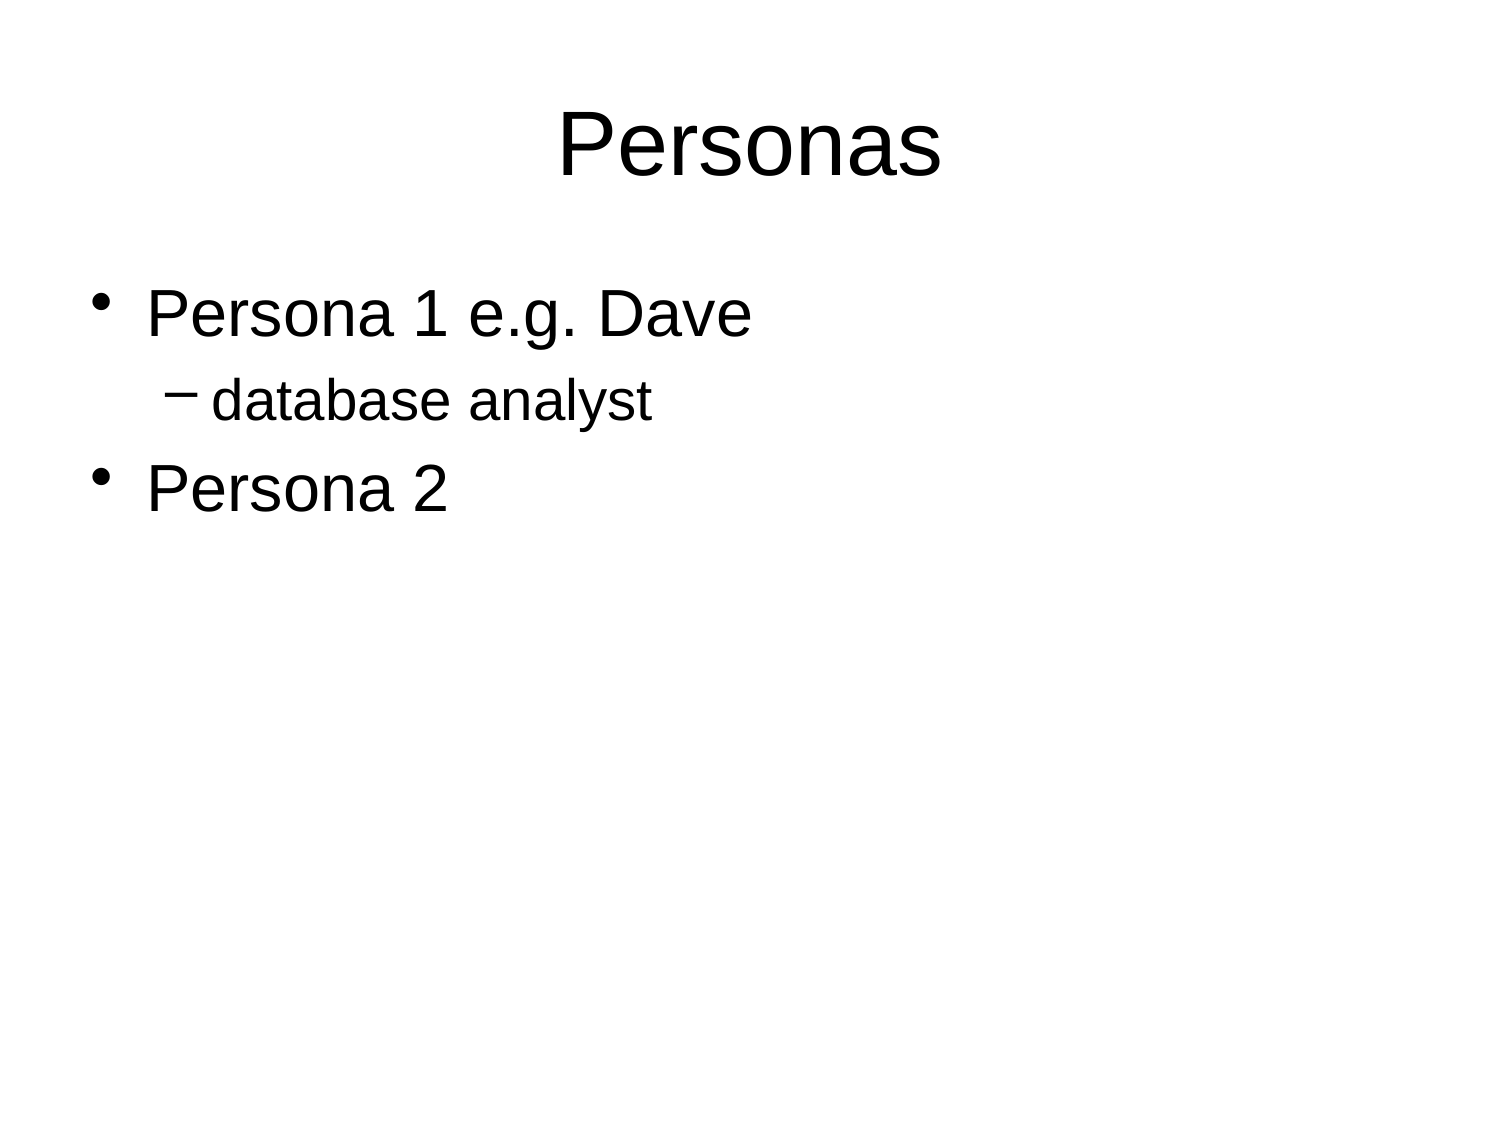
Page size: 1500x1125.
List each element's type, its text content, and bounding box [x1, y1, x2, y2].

title Personas [74, 44, 1426, 233]
list Persona 1 e.g. Dave database analyst Persona 2 [74, 262, 1426, 1006]
